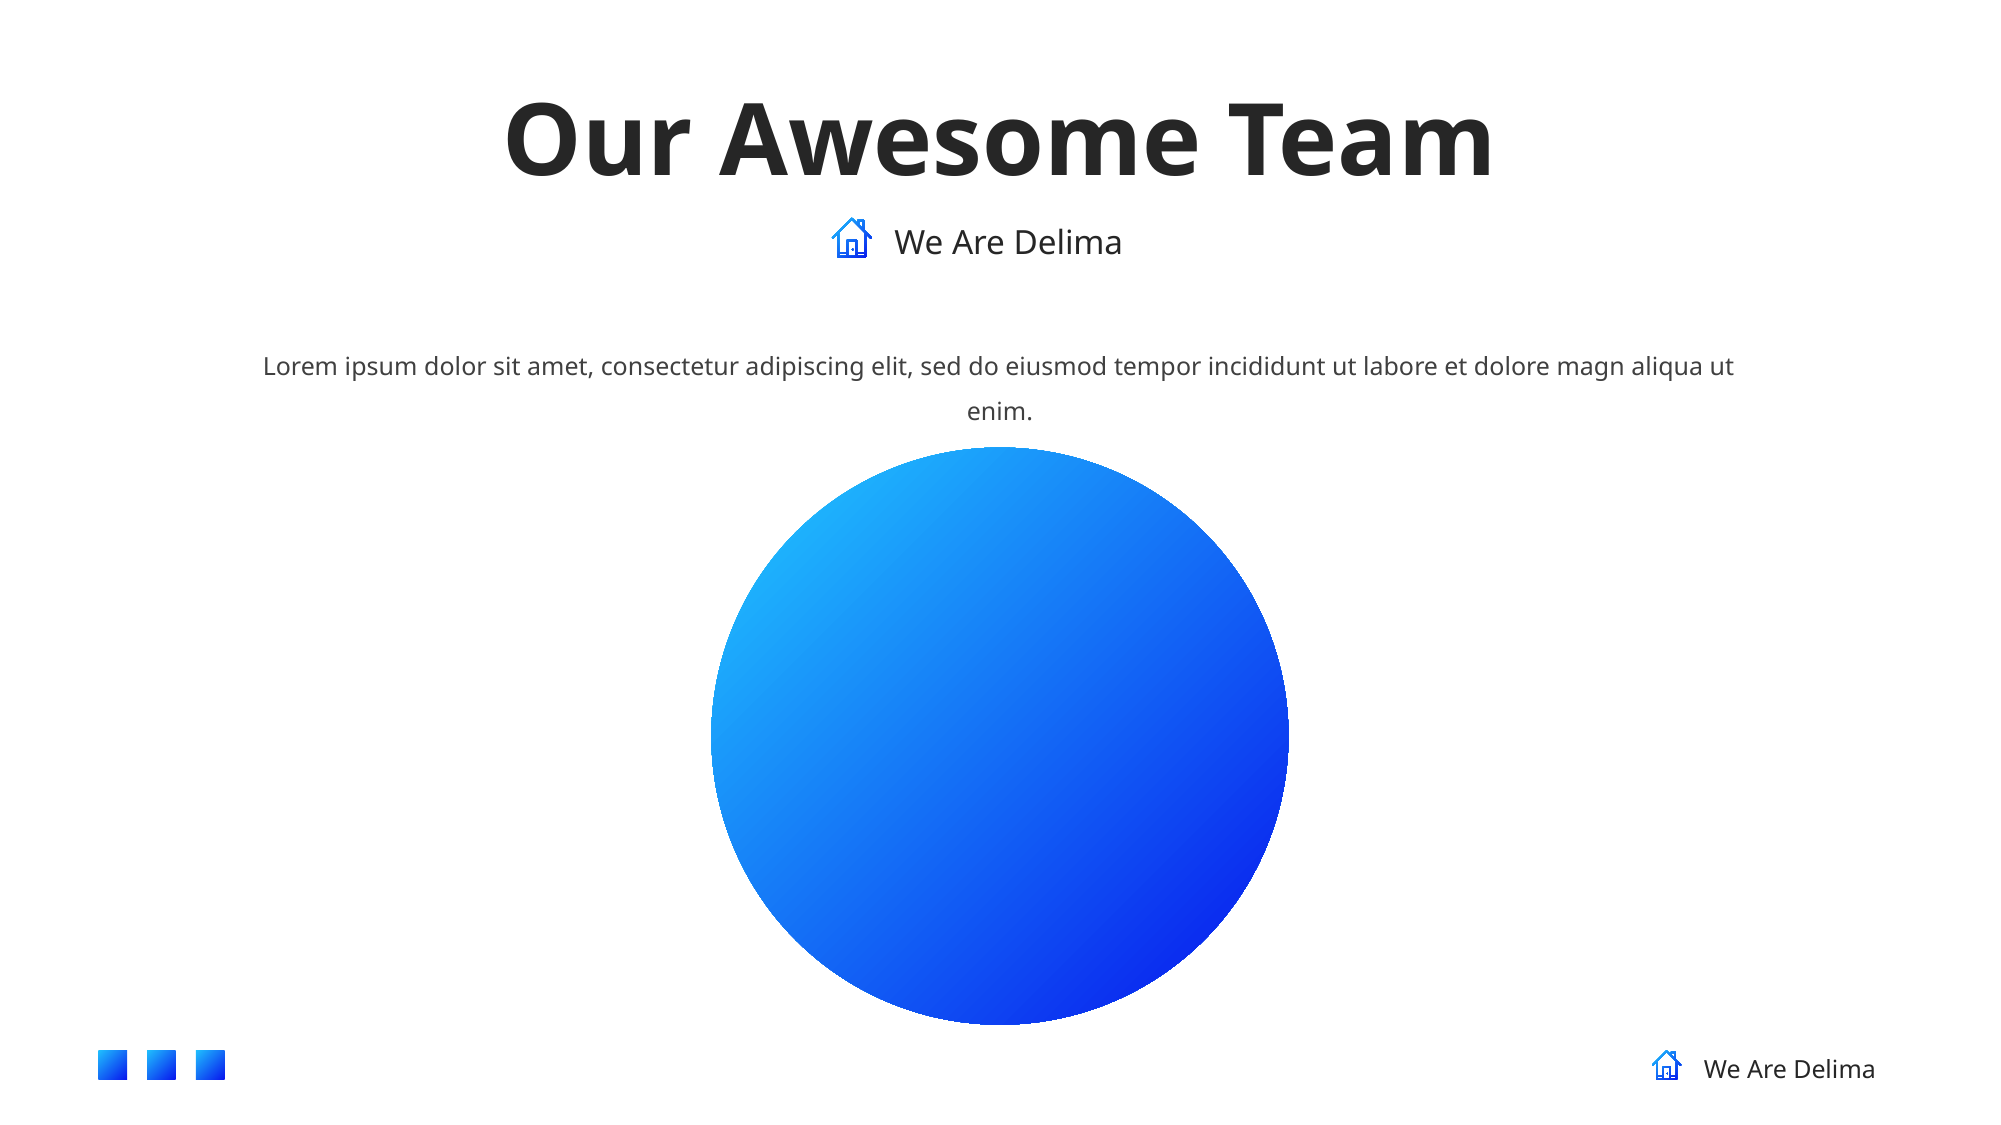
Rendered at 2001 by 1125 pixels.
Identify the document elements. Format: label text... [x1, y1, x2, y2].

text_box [1651, 1046, 2000, 1092]
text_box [425, 68, 1575, 270]
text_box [98, 1050, 225, 1080]
picture [161, 467, 1839, 1005]
text_box [892, 1005, 1108, 1026]
text_box Lorem ipsum dolor sit amet, consectetur adipiscing elit, sed do eiusmod tempor incididunt ut labore et dolore magn aliqua ut enim. [216, 328, 1784, 433]
text_box [893, 446, 1107, 467]
